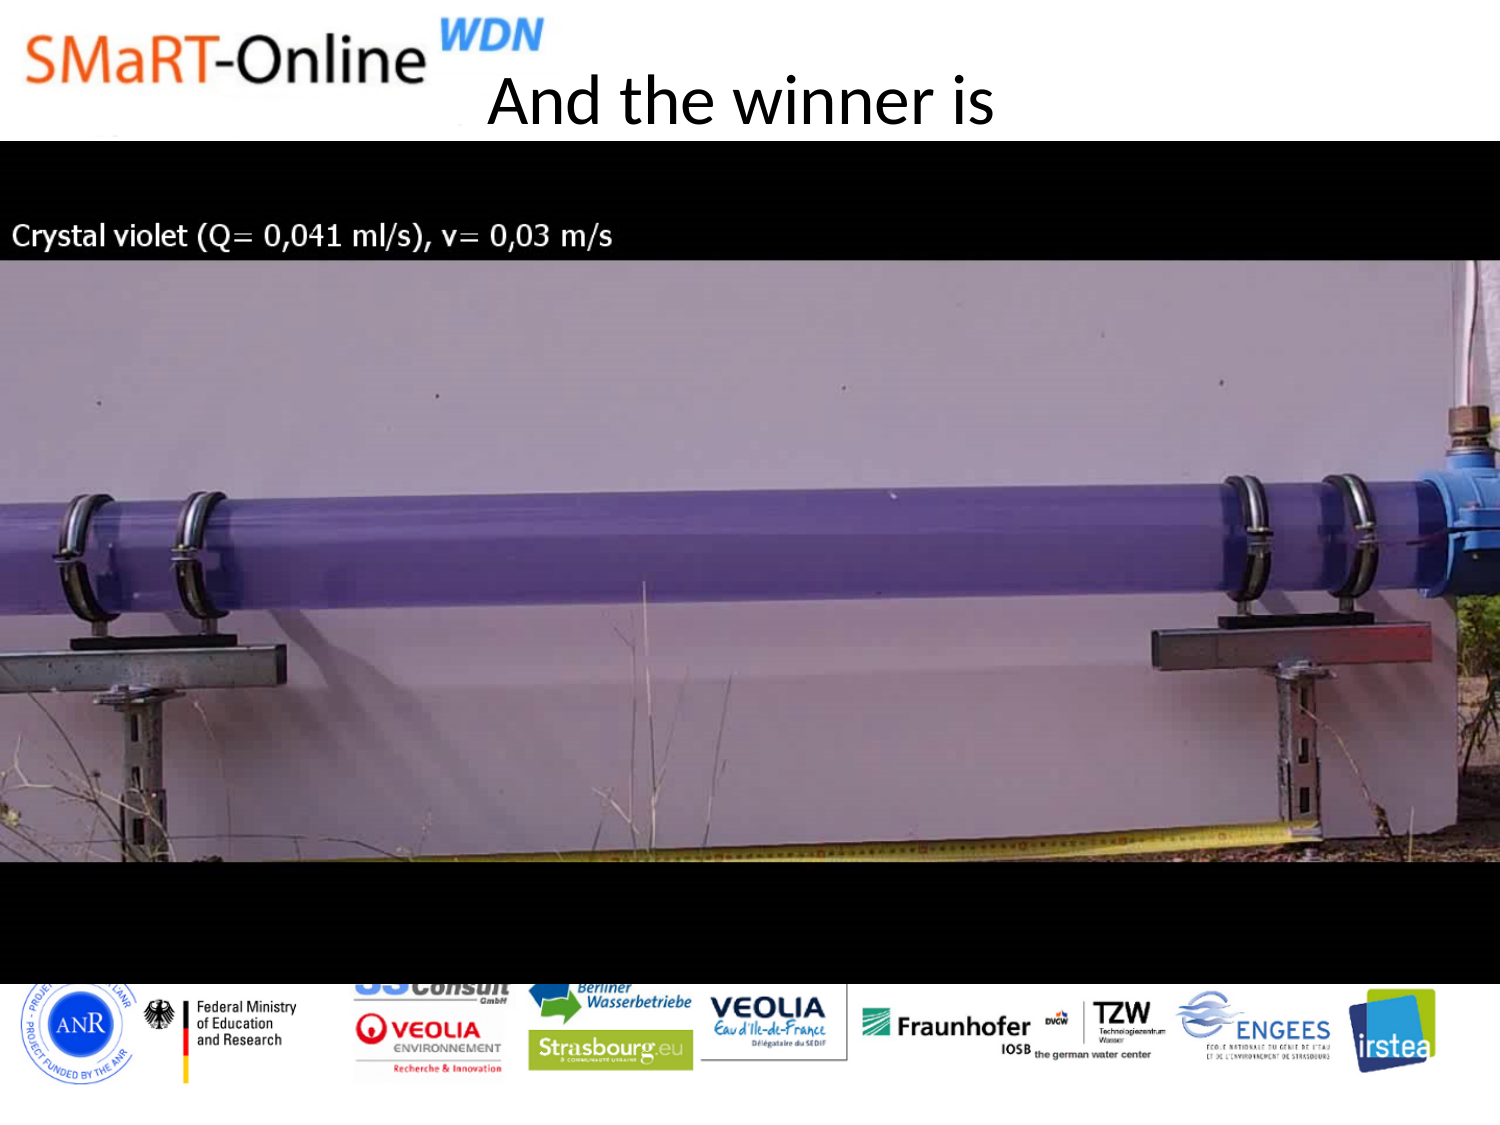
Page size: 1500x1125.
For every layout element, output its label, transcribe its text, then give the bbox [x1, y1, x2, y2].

picture [0, 985, 1500, 1124]
title And the winner is Reik Video [75, 45, 1425, 138]
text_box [0, 140, 1500, 985]
picture [0, 0, 1500, 140]
